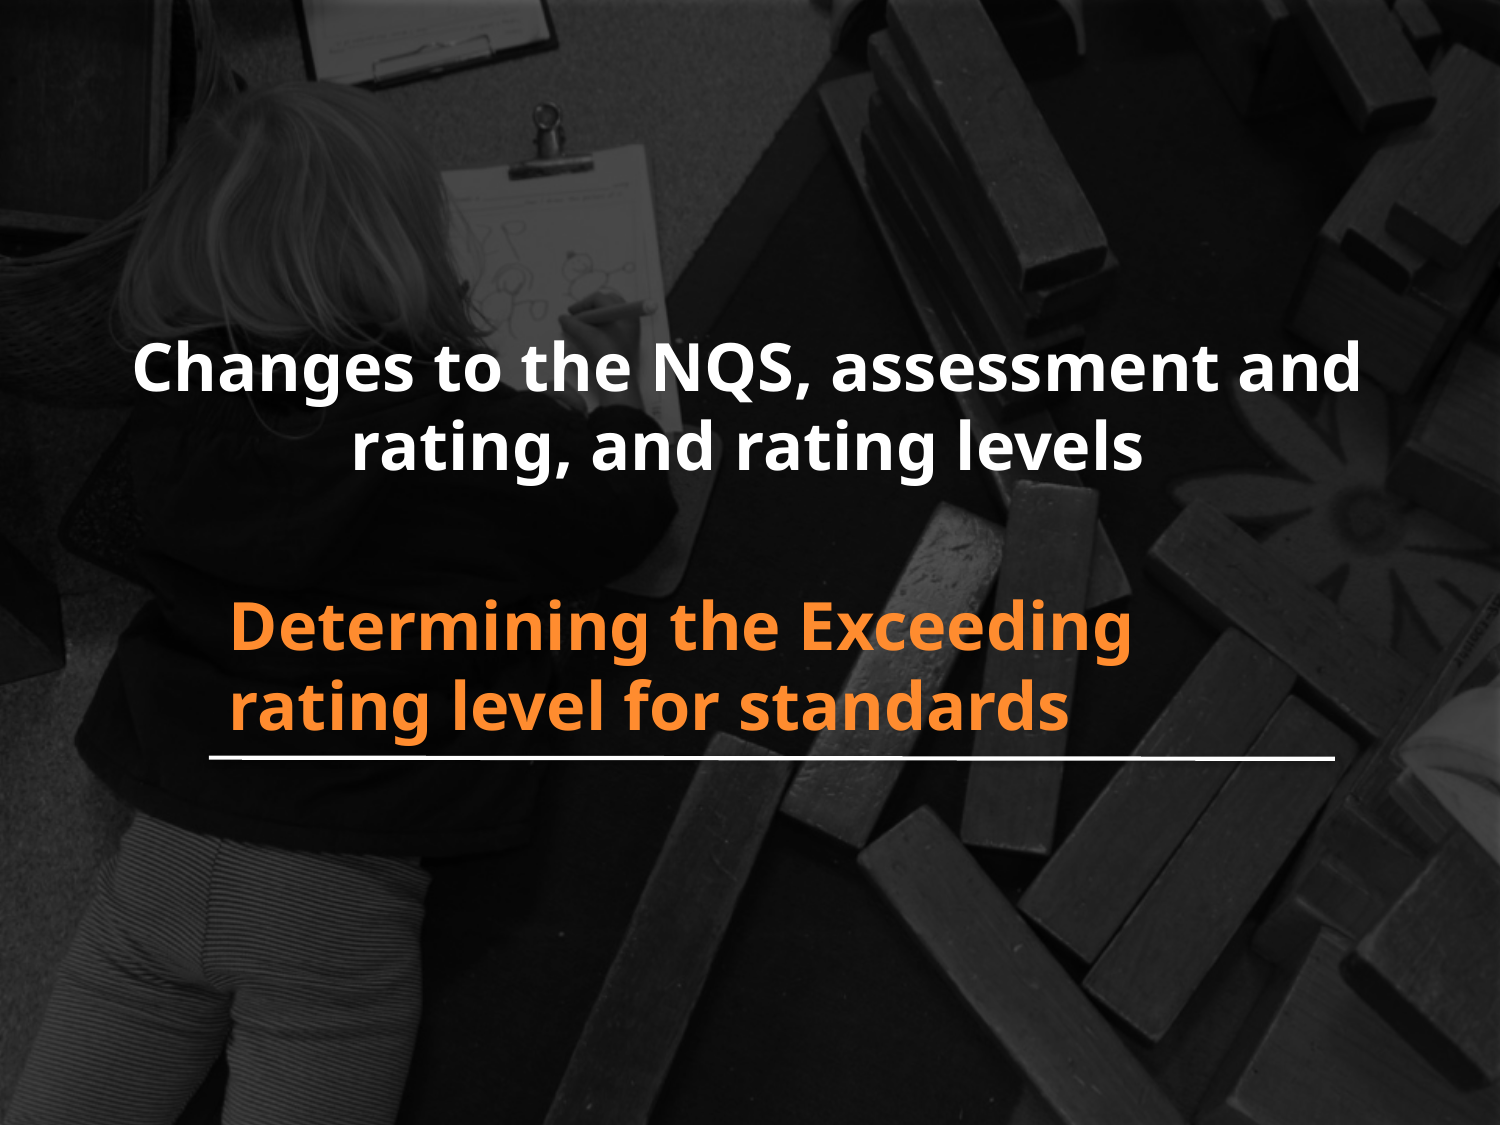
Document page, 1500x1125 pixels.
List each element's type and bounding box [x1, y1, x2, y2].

list [0, 0, 1500, 1125]
